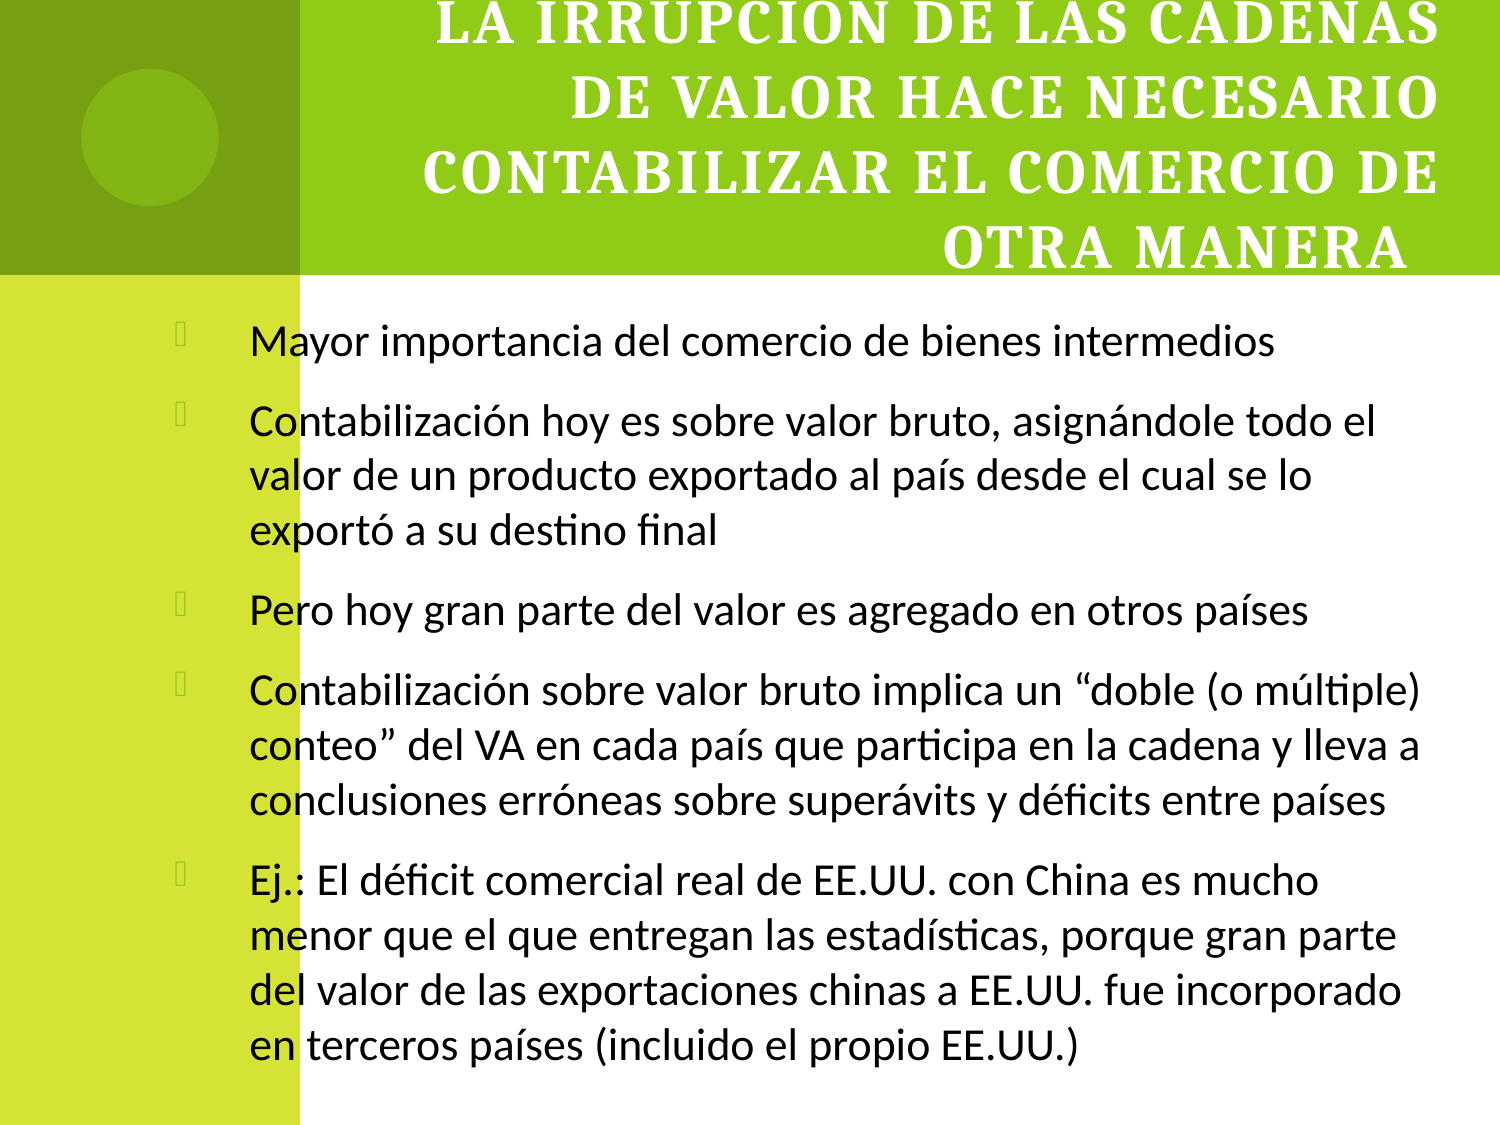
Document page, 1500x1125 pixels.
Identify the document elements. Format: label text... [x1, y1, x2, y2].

list Mayor importancia del comercio de bienes intermedios Contabilización hoy es sobre valor bruto, asignándole todo el valor de un producto exportado al país desde el cual se lo exportó a su destino final Pero hoy gran parte del valor es agregado en otros países Contabilización sobre valor bruto implica un “doble (o múltiple) conteo” del VA en cada país que participa en la cadena y lleva a conclusiones erróneas sobre superávits y déficits entre países Ej.: El déficit comercial real de EE.UU. con China es mucho menor que el que entregan las estadísticas, porque gran parte del valor de las exportaciones chinas a EE.UU. fue incorporado en terceros países (incluido el propio EE.UU.) [159, 302, 1459, 1083]
title La irrupción de las cadenas de valor hace necesario contabilizar el comercio de otra manera [336, 37, 1459, 225]
